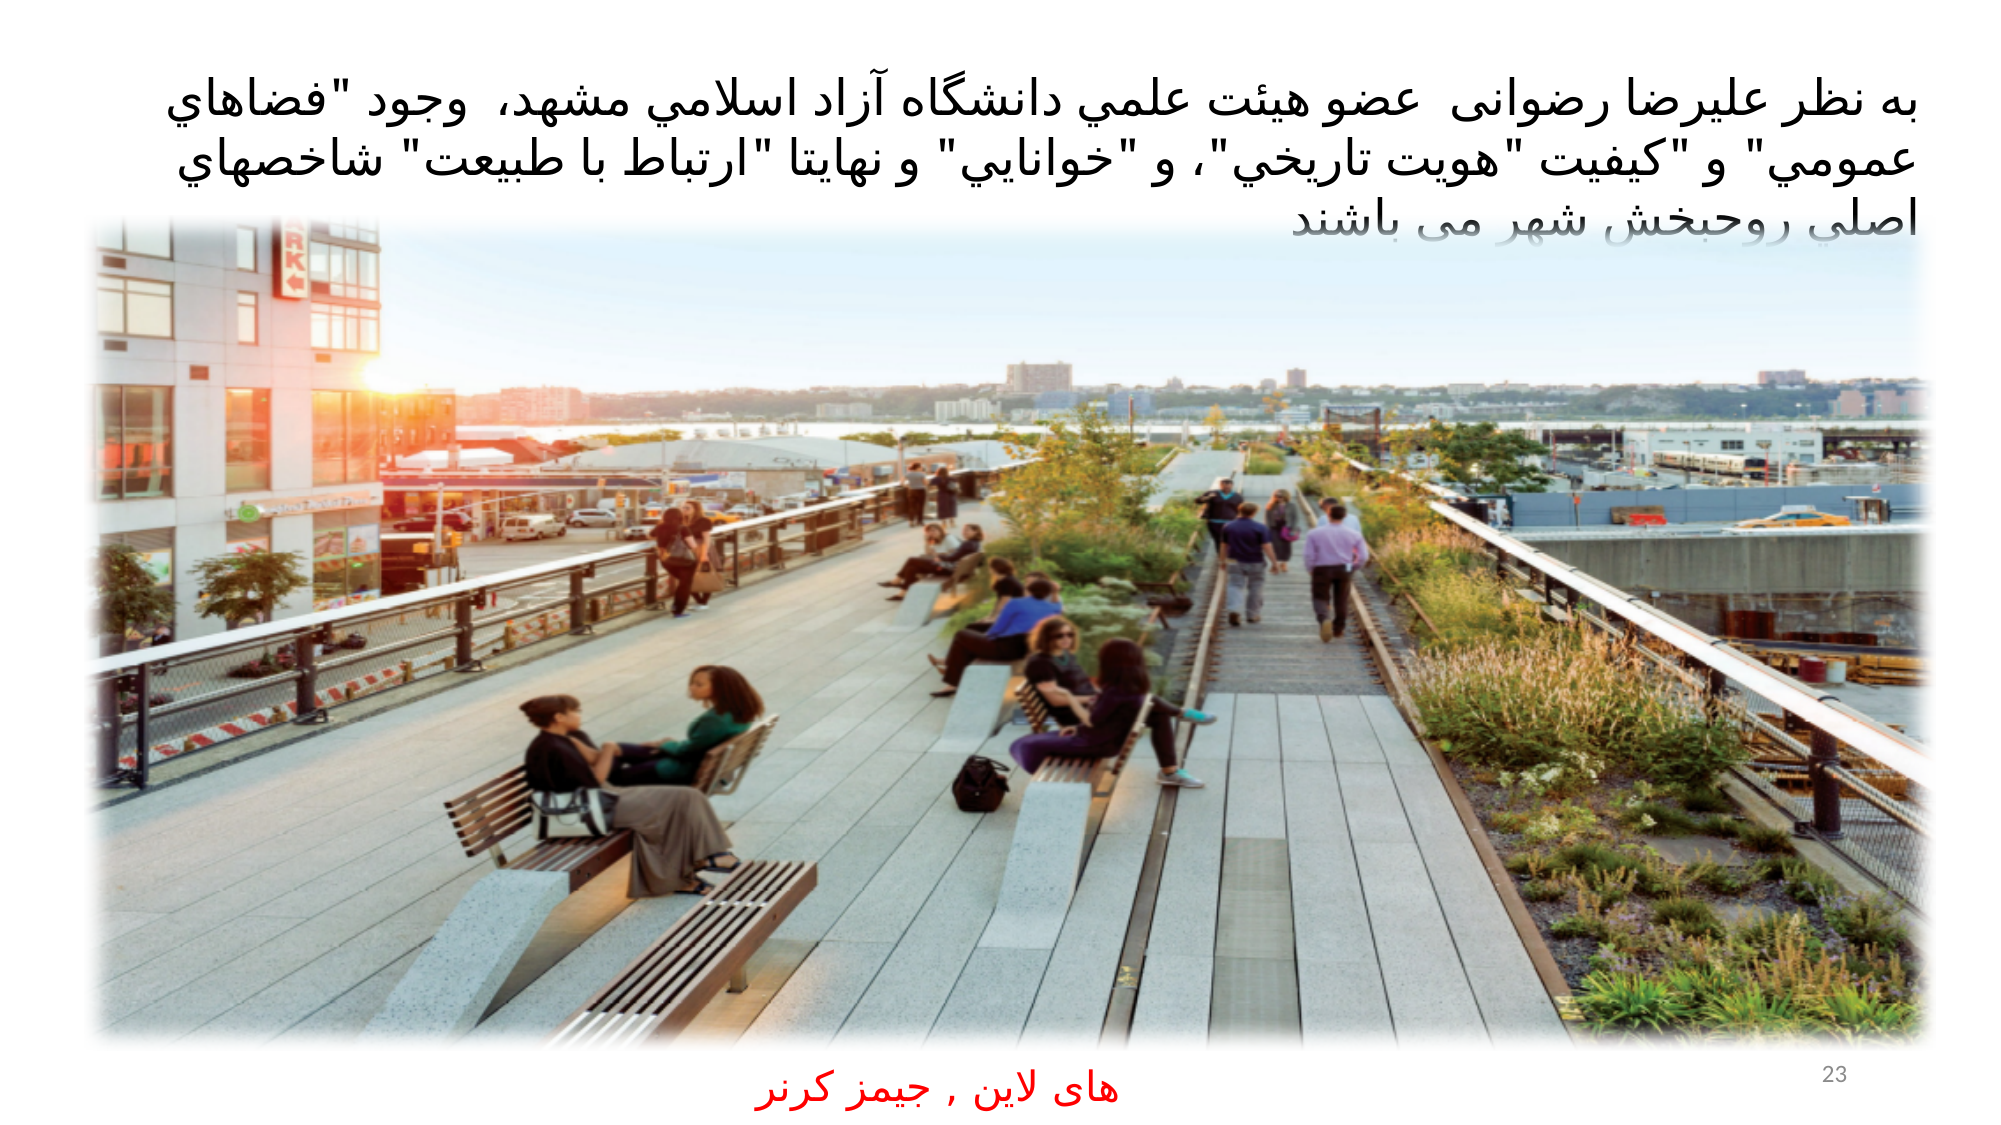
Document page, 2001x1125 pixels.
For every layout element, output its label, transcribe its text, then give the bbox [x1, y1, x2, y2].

text_box های لاین , جیمز کرنر [464, 1053, 1413, 1118]
text_box به نظر علیرضا رضوانی عضو هيئت علمي دانشگاه آزاد اسلامي مشهد، وجود "فضاهاي عمومي" و "كيفيت "هويت تاريخي"، و "خوانايي" و نهايتا "ارتباط با طبيعت" شاخصهاي اصلي روحبخش شهر می باشند [54, 58, 1936, 254]
slide_number 23 [1413, 1053, 1863, 1103]
picture [84, 215, 1936, 1053]
